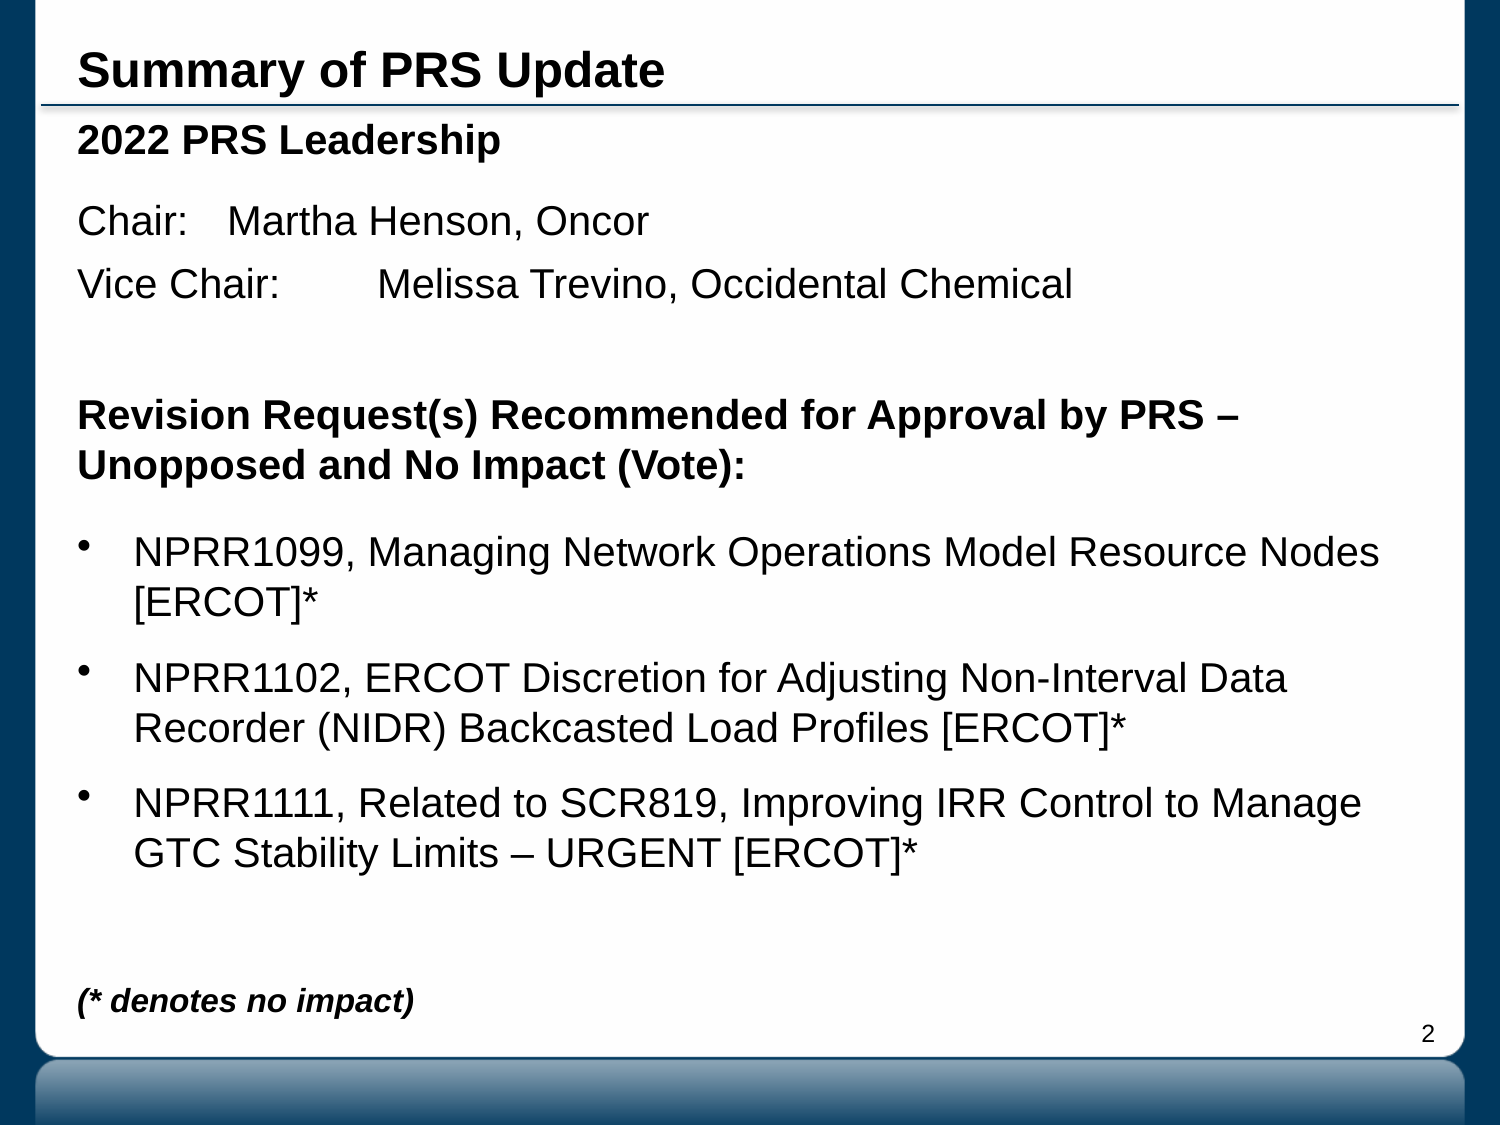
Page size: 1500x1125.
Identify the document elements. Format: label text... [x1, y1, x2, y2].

text_box 2022 PRS Leadership Chair: Martha Henson, Oncor Vice Chair: Melissa Trevino, Occidental Chemical Revision Request(s) Recommended for Approval by PRS – Unopposed and No Impact (Vote): NPRR1099, Managing Network Operations Model Resource Nodes [ERCOT]* NPRR1102, ERCOT Discretion for Adjusting Non-Interval Data Recorder (NIDR) Backcasted Load Profiles [ERCOT]* NPRR1111, Related to SCR819, Improving IRR Control to Manage GTC Stability Limits – URGENT [ERCOT]* (* denotes no impact) [62, 106, 1450, 1049]
picture [35, 0, 1465, 1125]
title Summary of PRS Update [62, 29, 1450, 106]
